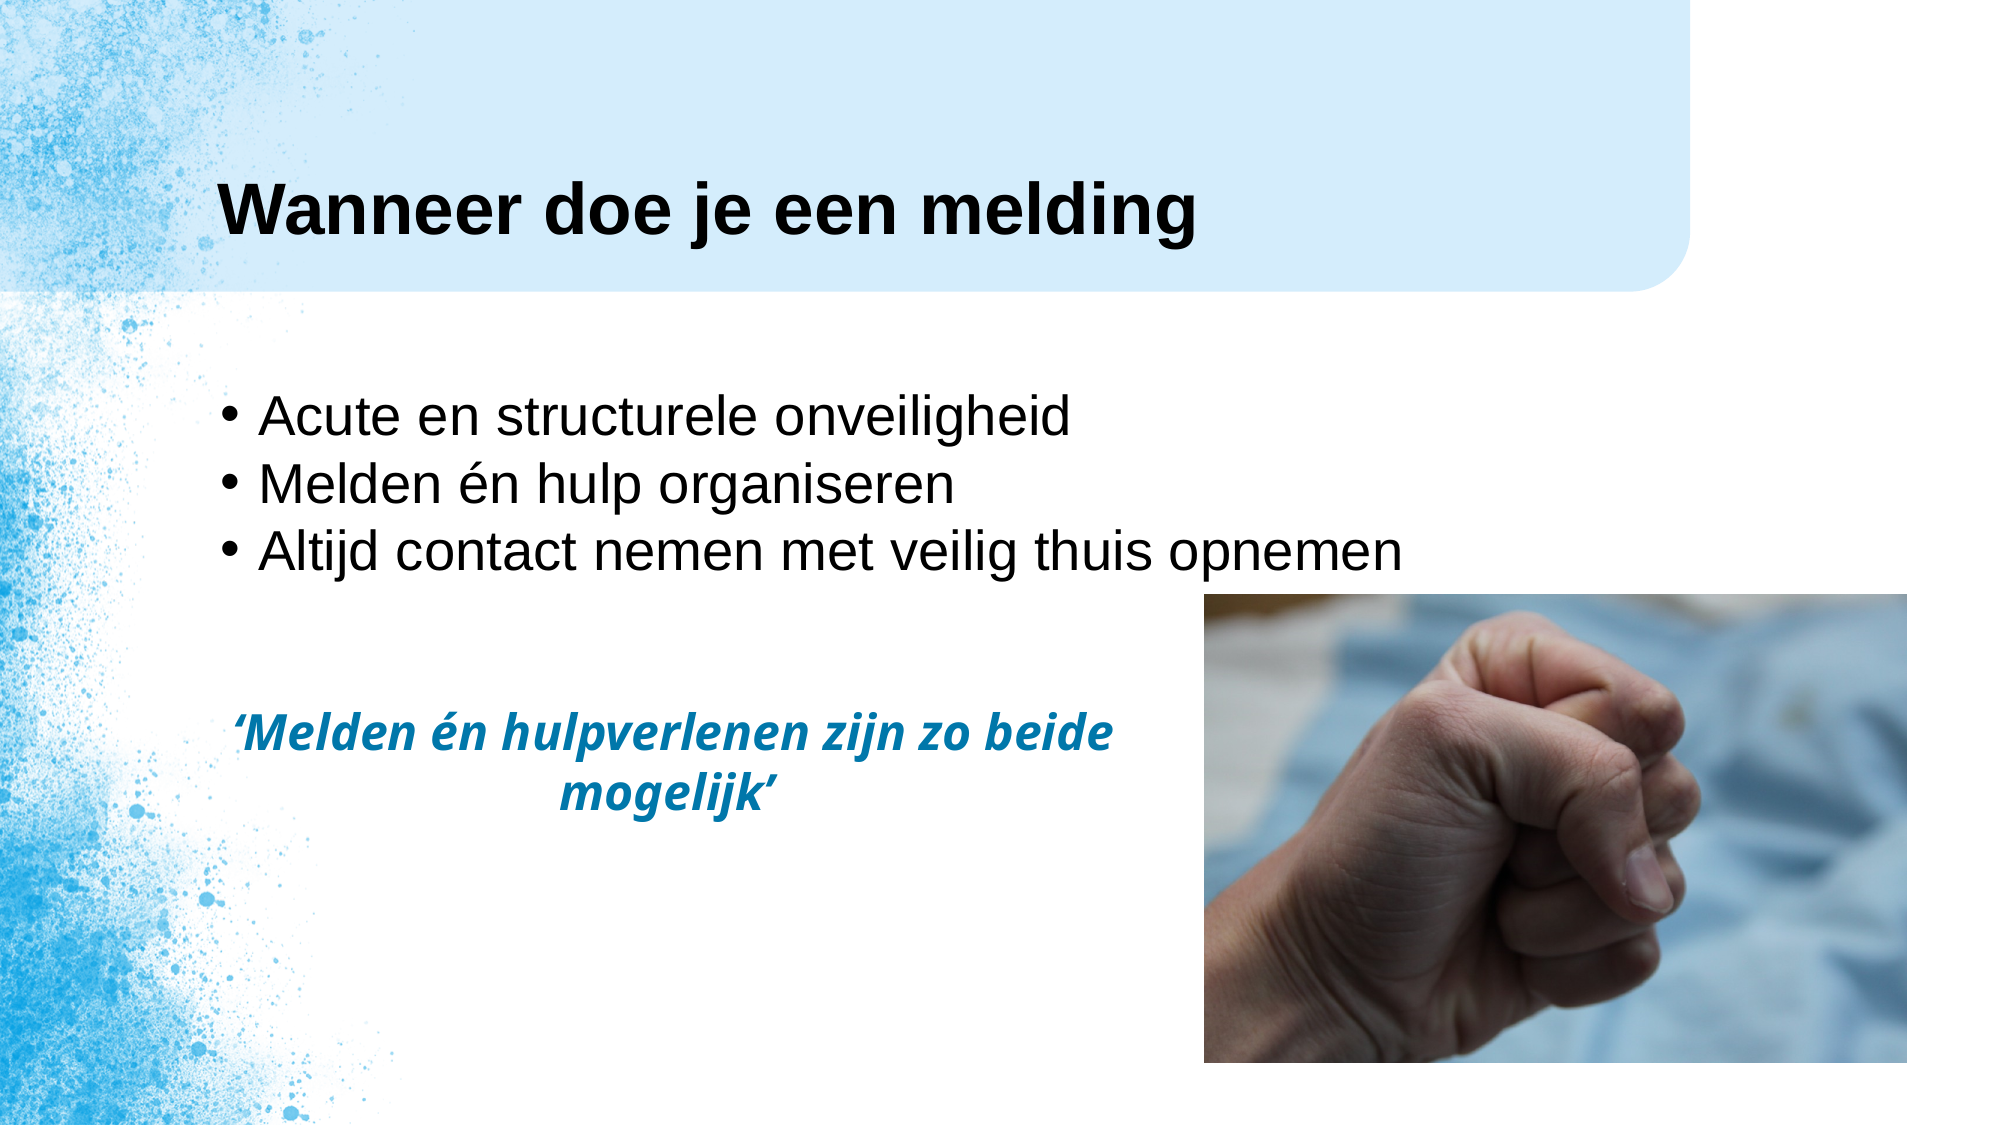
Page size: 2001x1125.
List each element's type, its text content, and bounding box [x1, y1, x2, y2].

picture [1204, 594, 1907, 1064]
title Wanneer doe je een melding [217, 61, 1556, 250]
picture [0, 0, 415, 1125]
list Acute en structurele onveiligheid Melden én hulp organiseren Altijd contact nemen met veilig thuis opnemen [220, 379, 1650, 935]
text_box ‘Melden én hulpverlenen zijn zo beide mogelijk’ [173, 692, 1174, 828]
